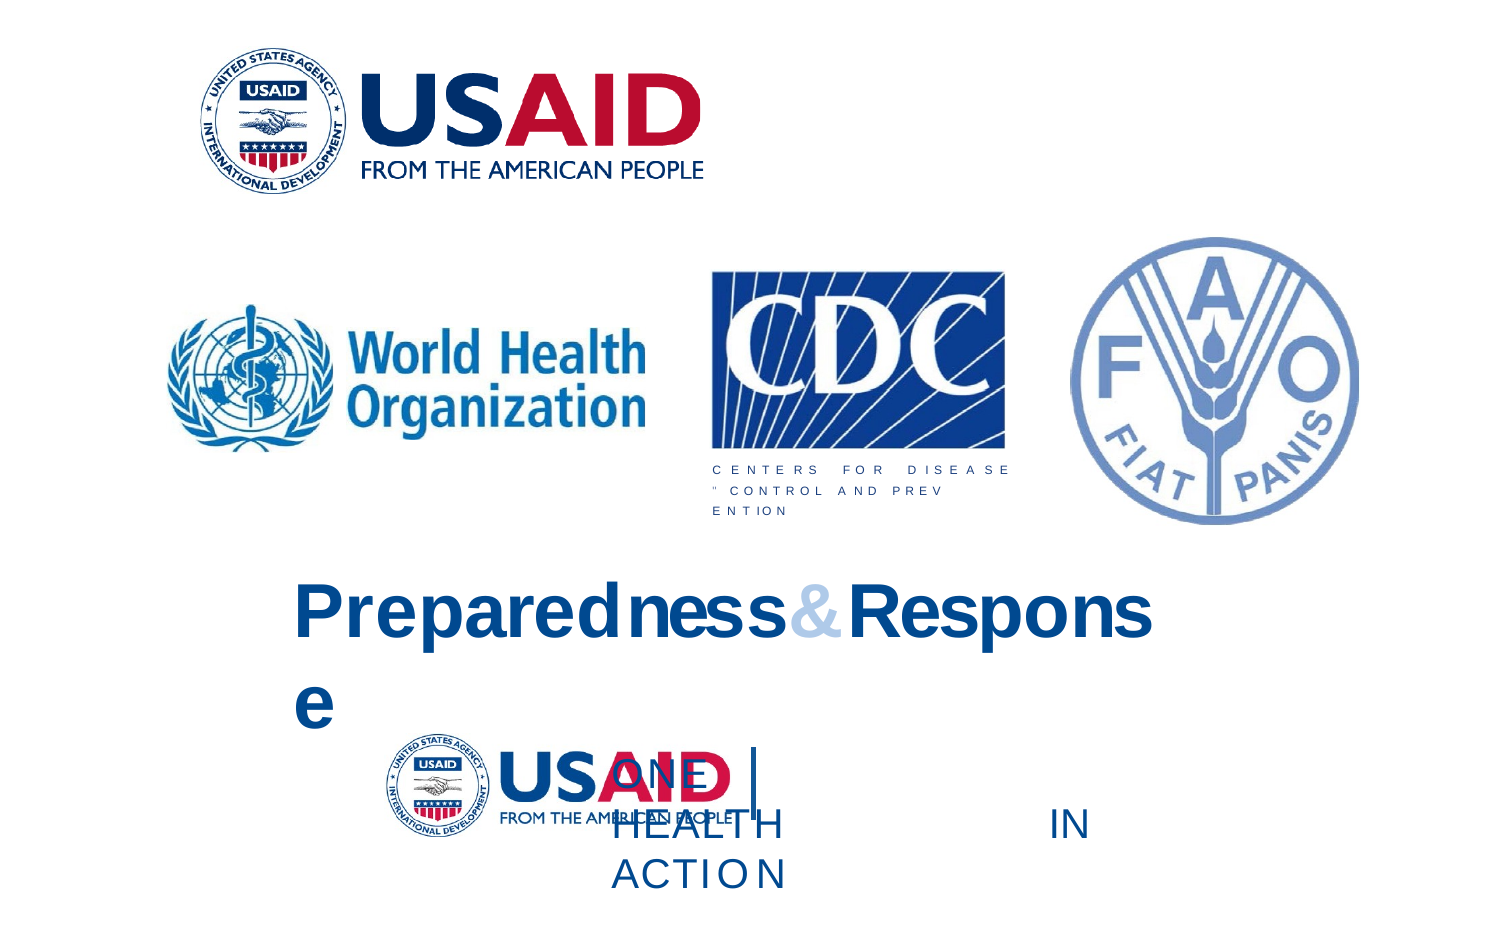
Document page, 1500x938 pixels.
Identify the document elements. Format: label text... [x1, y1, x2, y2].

text_box [1069, 234, 1361, 526]
text_box [346, 327, 646, 441]
text_box C E NTE R S FO R D IS E A S E " CONTROL A ND PREV ENTION [710, 456, 1023, 519]
text_box [166, 304, 334, 453]
text_box Preparedness&Response ONE HEALTH IN ACTION PREDICT [291, 560, 1164, 938]
text_box [626, 73, 701, 148]
text_box [199, 46, 347, 194]
text_box [361, 71, 614, 148]
text_box [361, 159, 704, 181]
text_box [709, 269, 1006, 449]
